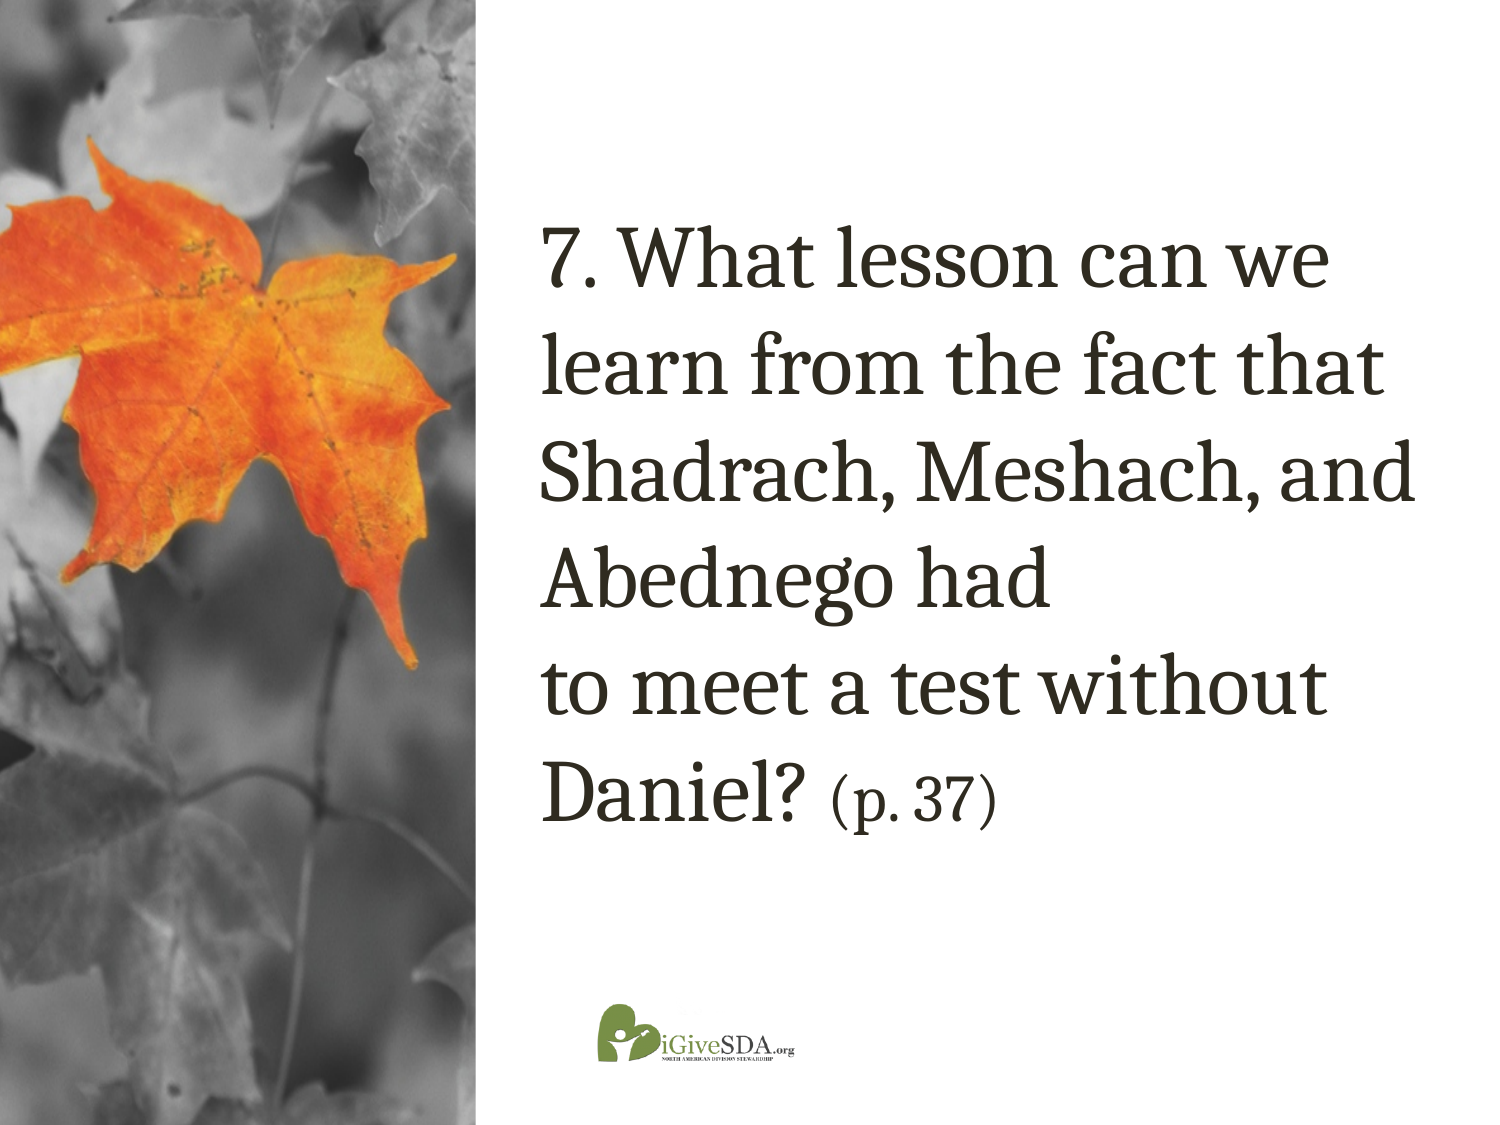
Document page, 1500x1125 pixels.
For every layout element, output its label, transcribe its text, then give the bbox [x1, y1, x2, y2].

picture [0, 0, 476, 1125]
title 7. What lesson can we learn from the fact that Shadrach, Meshach, and Abednego had to meet a test without Daniel? (p. 37) [525, 187, 1438, 850]
picture [580, 989, 804, 1077]
